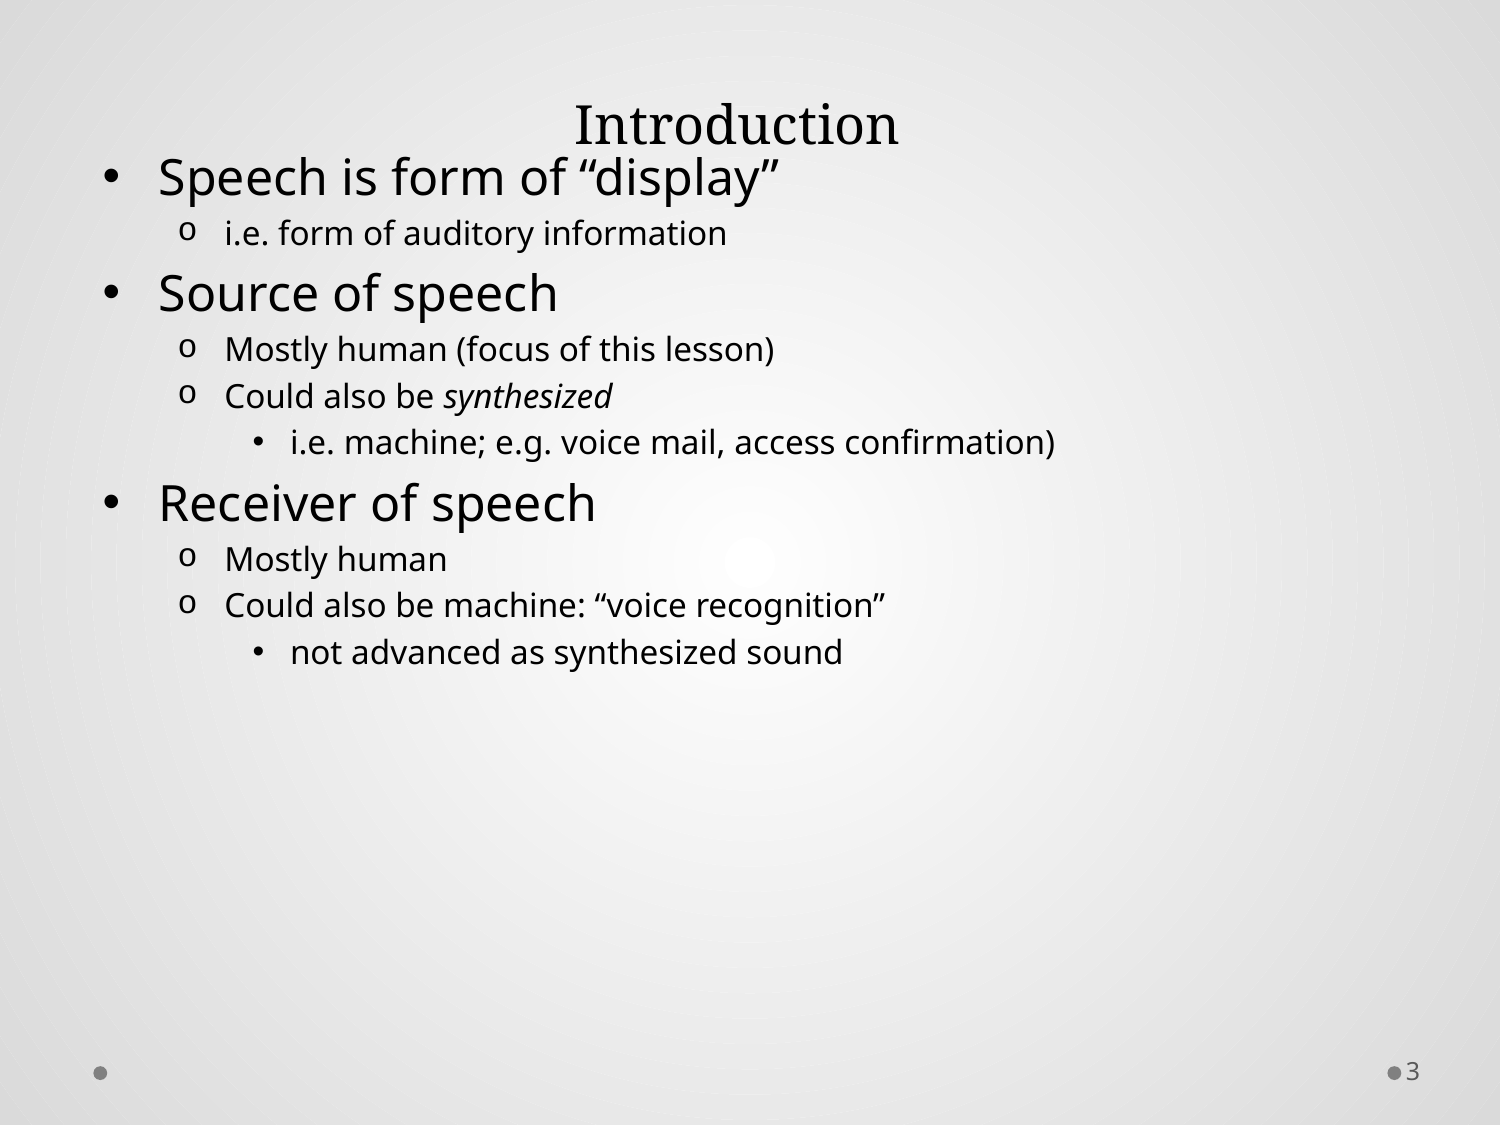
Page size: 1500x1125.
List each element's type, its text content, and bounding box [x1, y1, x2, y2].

title Introduction [62, 62, 1413, 163]
list Speech is form of “display” i.e. form of auditory information Source of speech Mostly human (focus of this lesson) Could also be synthesized i.e. machine; e.g. voice mail, access confirmation) Receiver of speech Mostly human Could also be machine: “voice recognition” not advanced as synthesized sound [87, 137, 1438, 1113]
slide_number 3 [1401, 1042, 1494, 1103]
